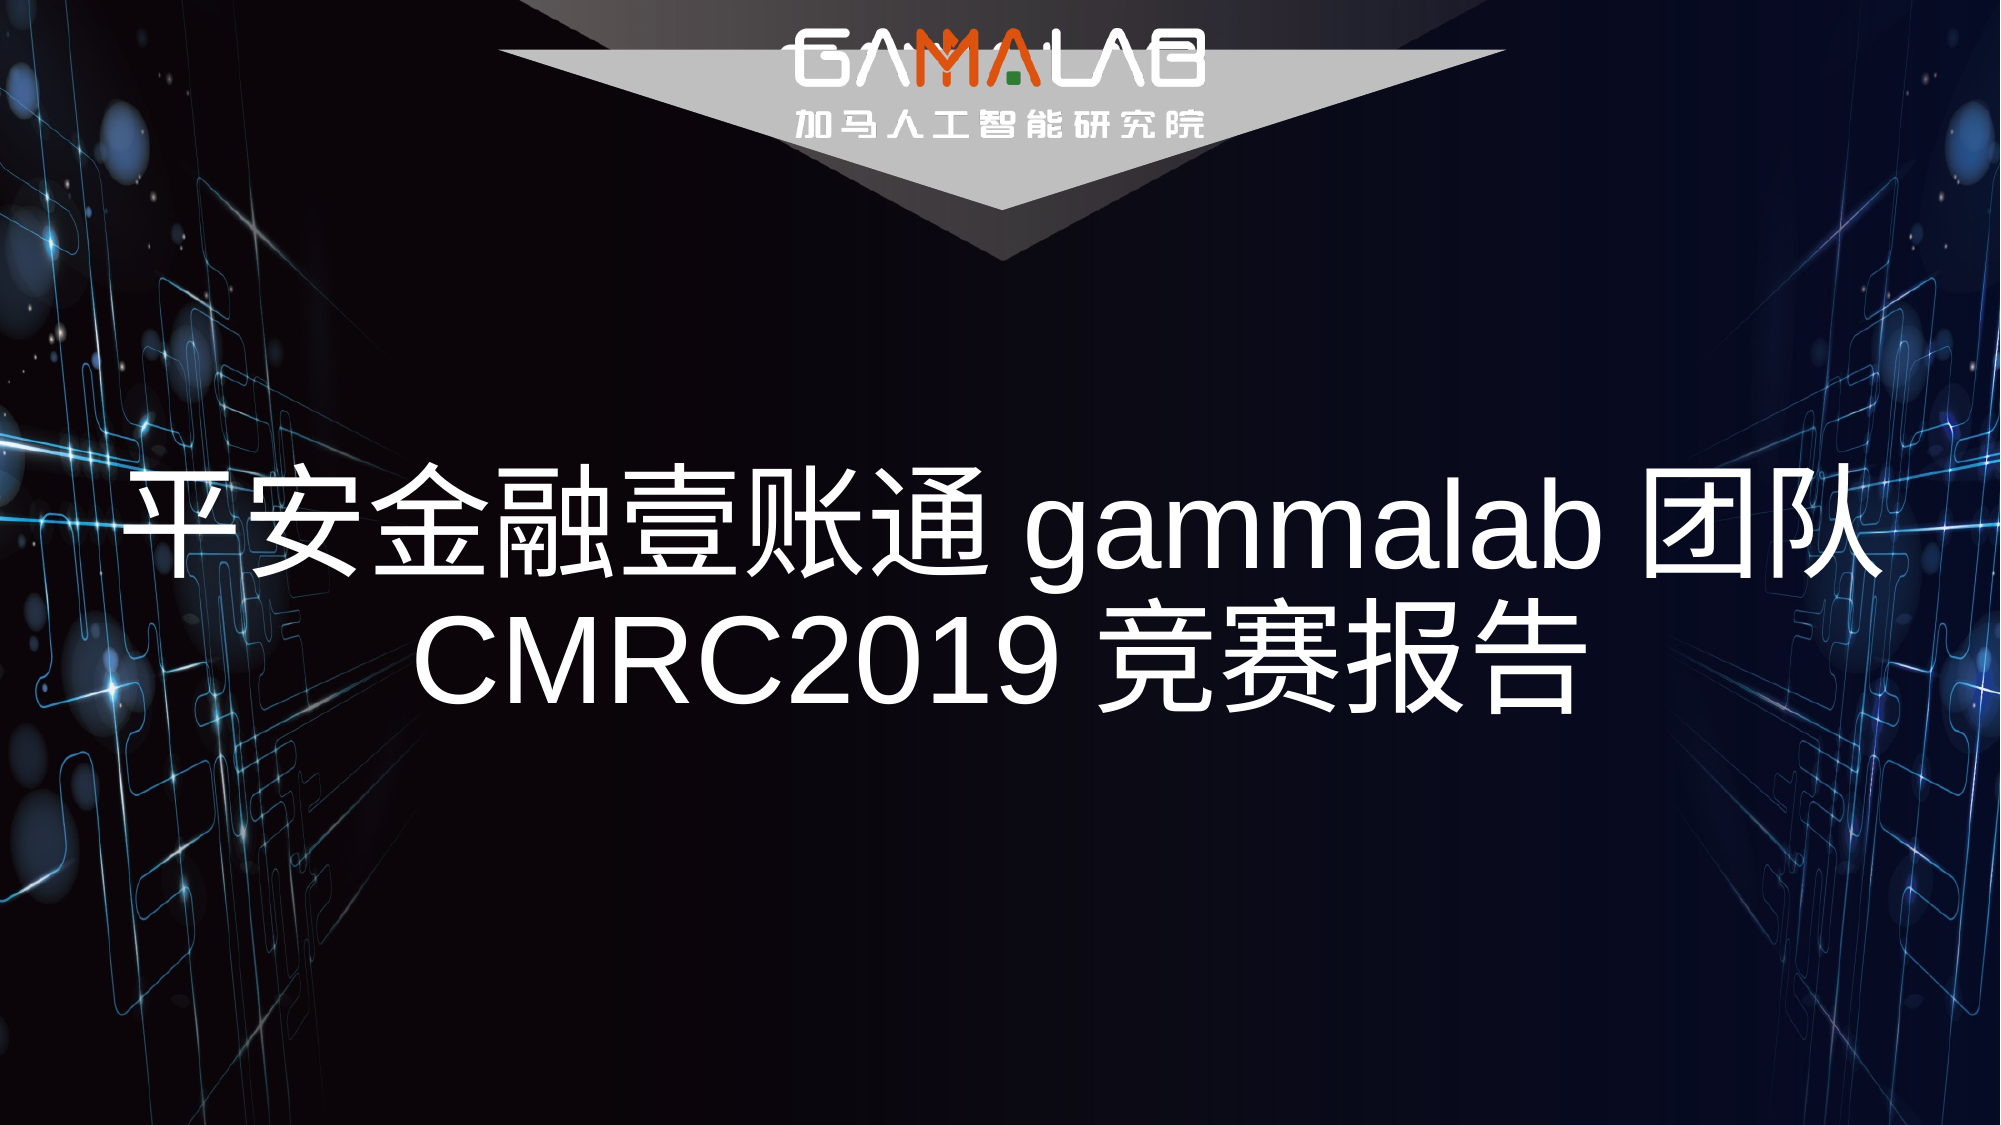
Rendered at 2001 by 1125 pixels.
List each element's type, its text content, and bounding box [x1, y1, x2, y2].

text_box 平安金融壹账通gammalab团队 CMRC2019竞赛报告 [46, 453, 1958, 729]
picture [0, 0, 2000, 1125]
